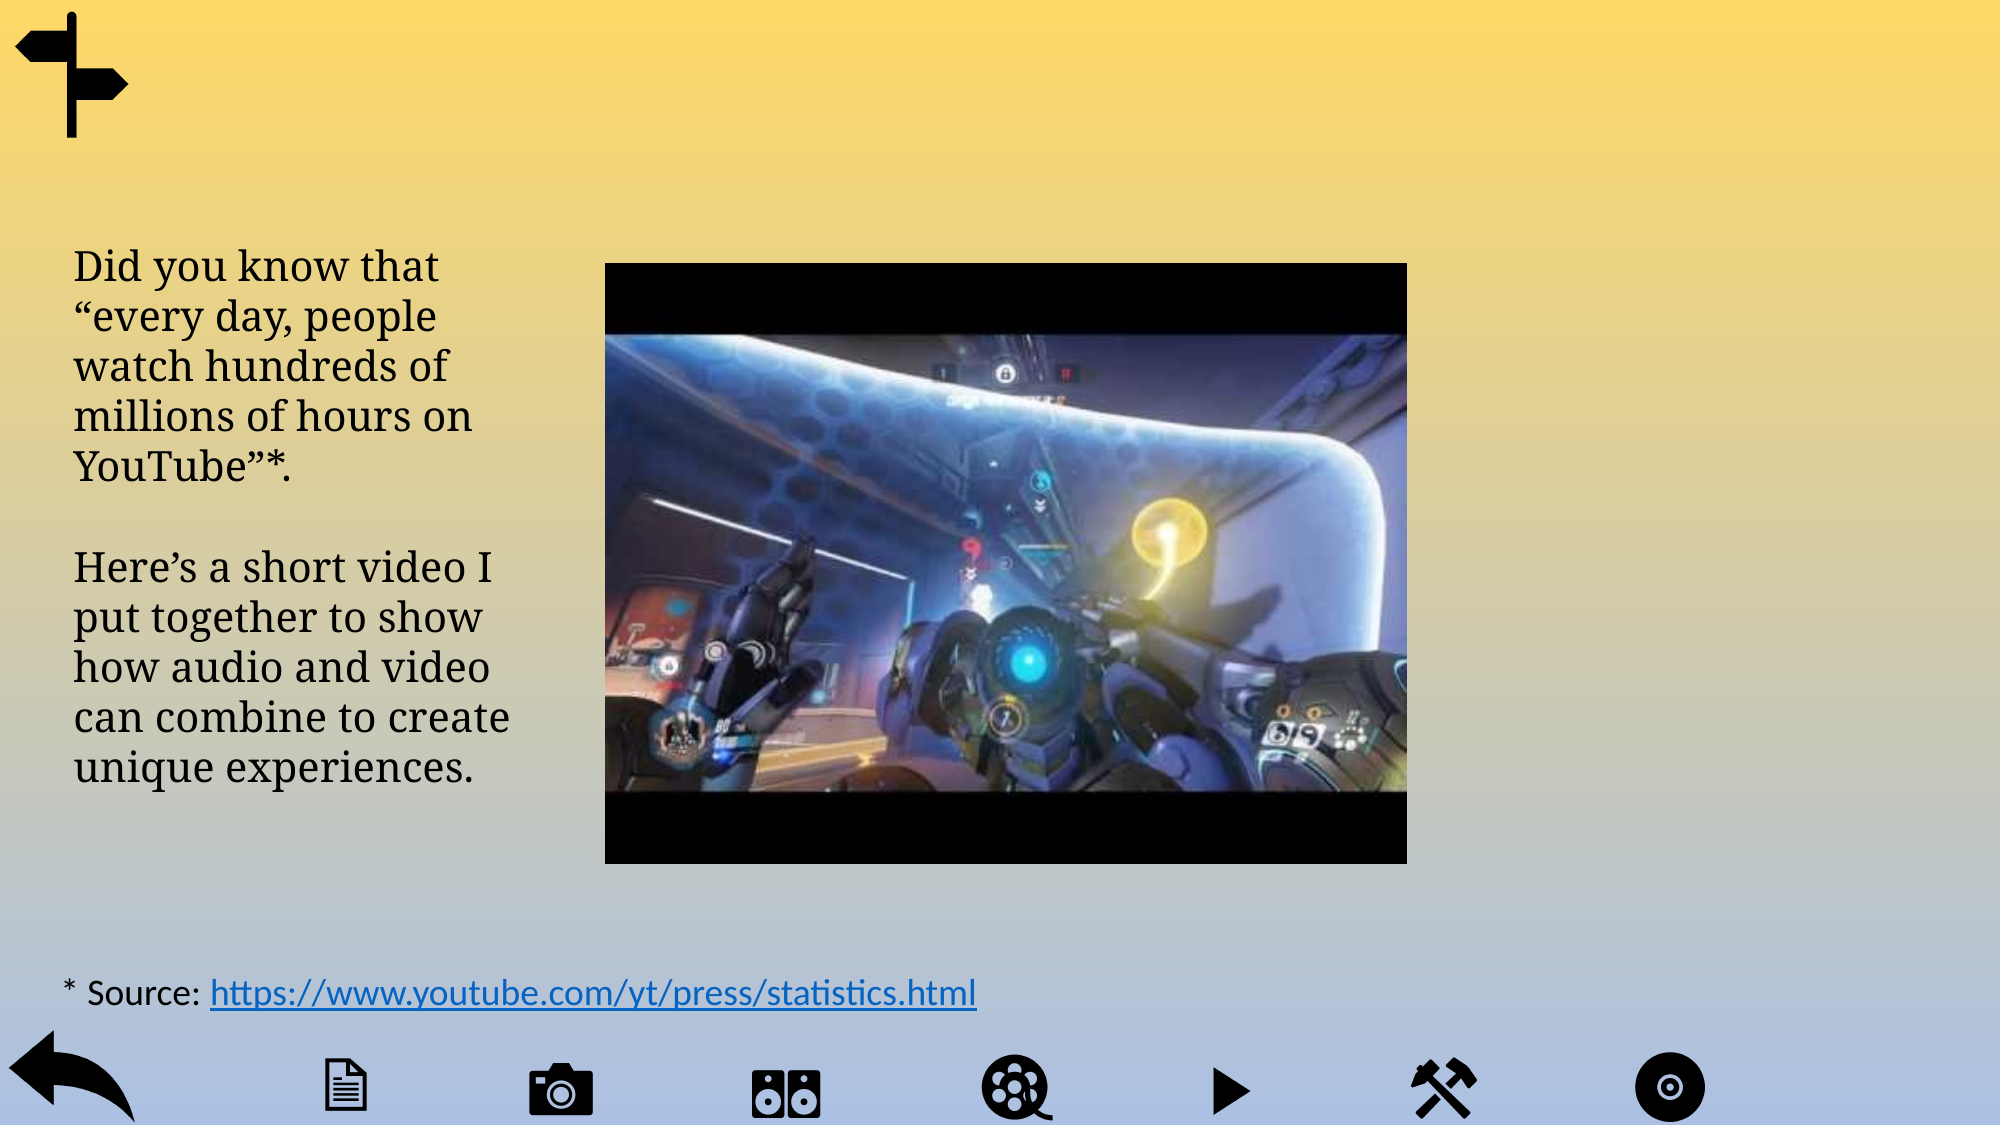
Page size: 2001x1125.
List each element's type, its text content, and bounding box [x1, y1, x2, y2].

picture [745, 1053, 827, 1125]
text_box Here’s a short video I put together to show how audio and video can combine to create unique experiences. [58, 533, 561, 799]
picture [1626, 1043, 1714, 1125]
picture [973, 1046, 1056, 1125]
picture [314, 1053, 378, 1117]
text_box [604, 262, 1408, 865]
picture [1408, 1052, 1480, 1124]
text_box * Source: https://www.youtube.com/yt/press/statistics.html [45, 960, 1164, 1021]
picture [1201, 1060, 1263, 1122]
picture [0, 1000, 147, 1125]
picture [523, 1051, 599, 1125]
text_box Did you know that “every day, people watch hundreds of millions of hours on YouTube”*. [58, 232, 537, 497]
picture [0, 0, 147, 150]
